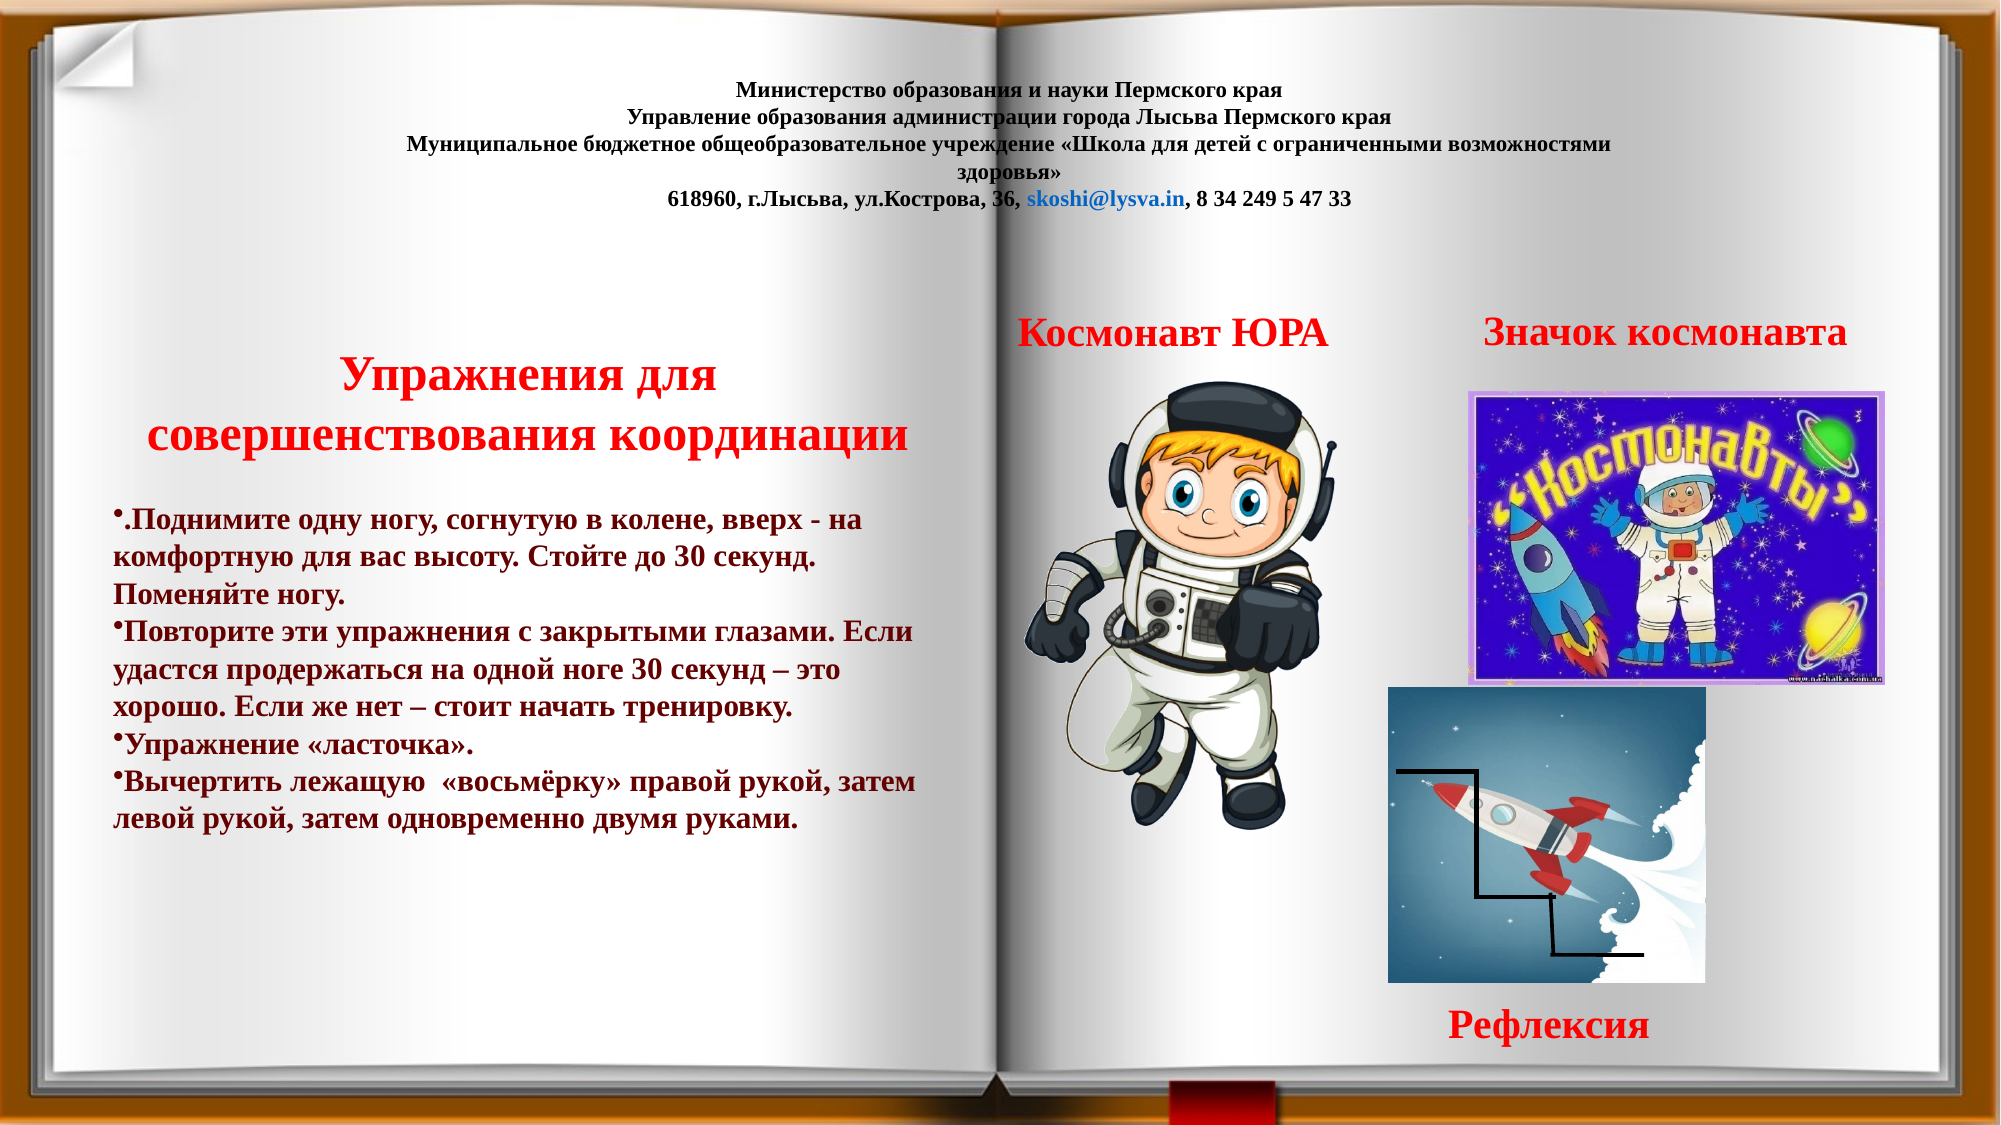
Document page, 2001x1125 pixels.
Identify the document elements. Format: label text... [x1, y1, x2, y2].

text_box Значок космонавта [1468, 295, 1868, 361]
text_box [1396, 771, 1557, 898]
title Министерство образования и науки Пермского края Управление образования администрации города Лысьва Пермского края Муниципальное бюджетное общеобразовательное учреждение «Школа для детей с ограниченными возможностями здоровья» 618960, г.Лысьва, ул.Кострова, 36, skoshi@lysva.in, 8 34 249 5 47 33 [383, 41, 1636, 245]
text_box Рефлексия [1357, 989, 1741, 1055]
text_box Космонавт ЮРА [1002, 297, 1415, 363]
text_box Упражнения для совершенствования координации .Поднимите одну ногу, согнутую в колене, вверх - на комфортную для вас высоту. Стойте до 30 секунд. Поменяйте ногу. Повторите эти упражнения с закрытыми глазами. Если удастся продержаться на одной ноге 30 секунд – это хорошо. Если же нет – стоит начать тренировку. Упражнение «ласточка». Вычертить лежащую «восьмёрку» правой рукой, затем левой рукой, затем одновременно двумя руками. [98, 333, 958, 843]
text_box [1521, 921, 1583, 925]
picture [0, 0, 2001, 1125]
